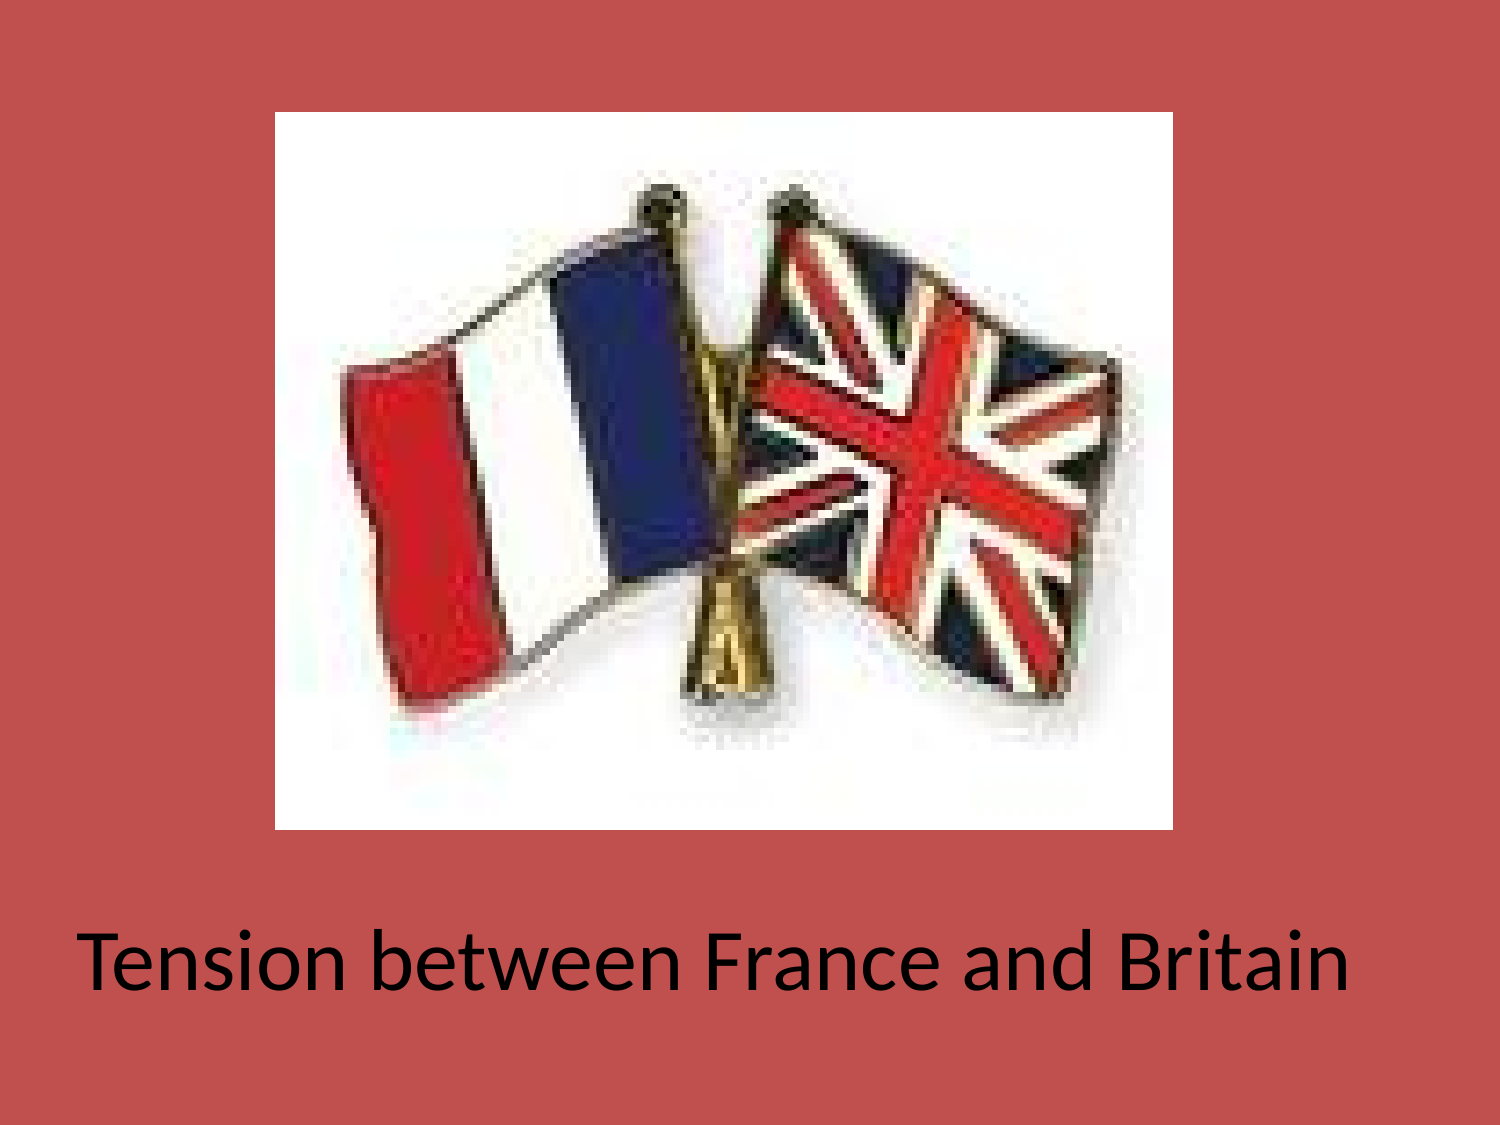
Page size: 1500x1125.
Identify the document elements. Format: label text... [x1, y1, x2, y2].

title Tension between France and Britain [50, 875, 1400, 1063]
picture [274, 112, 1173, 830]
